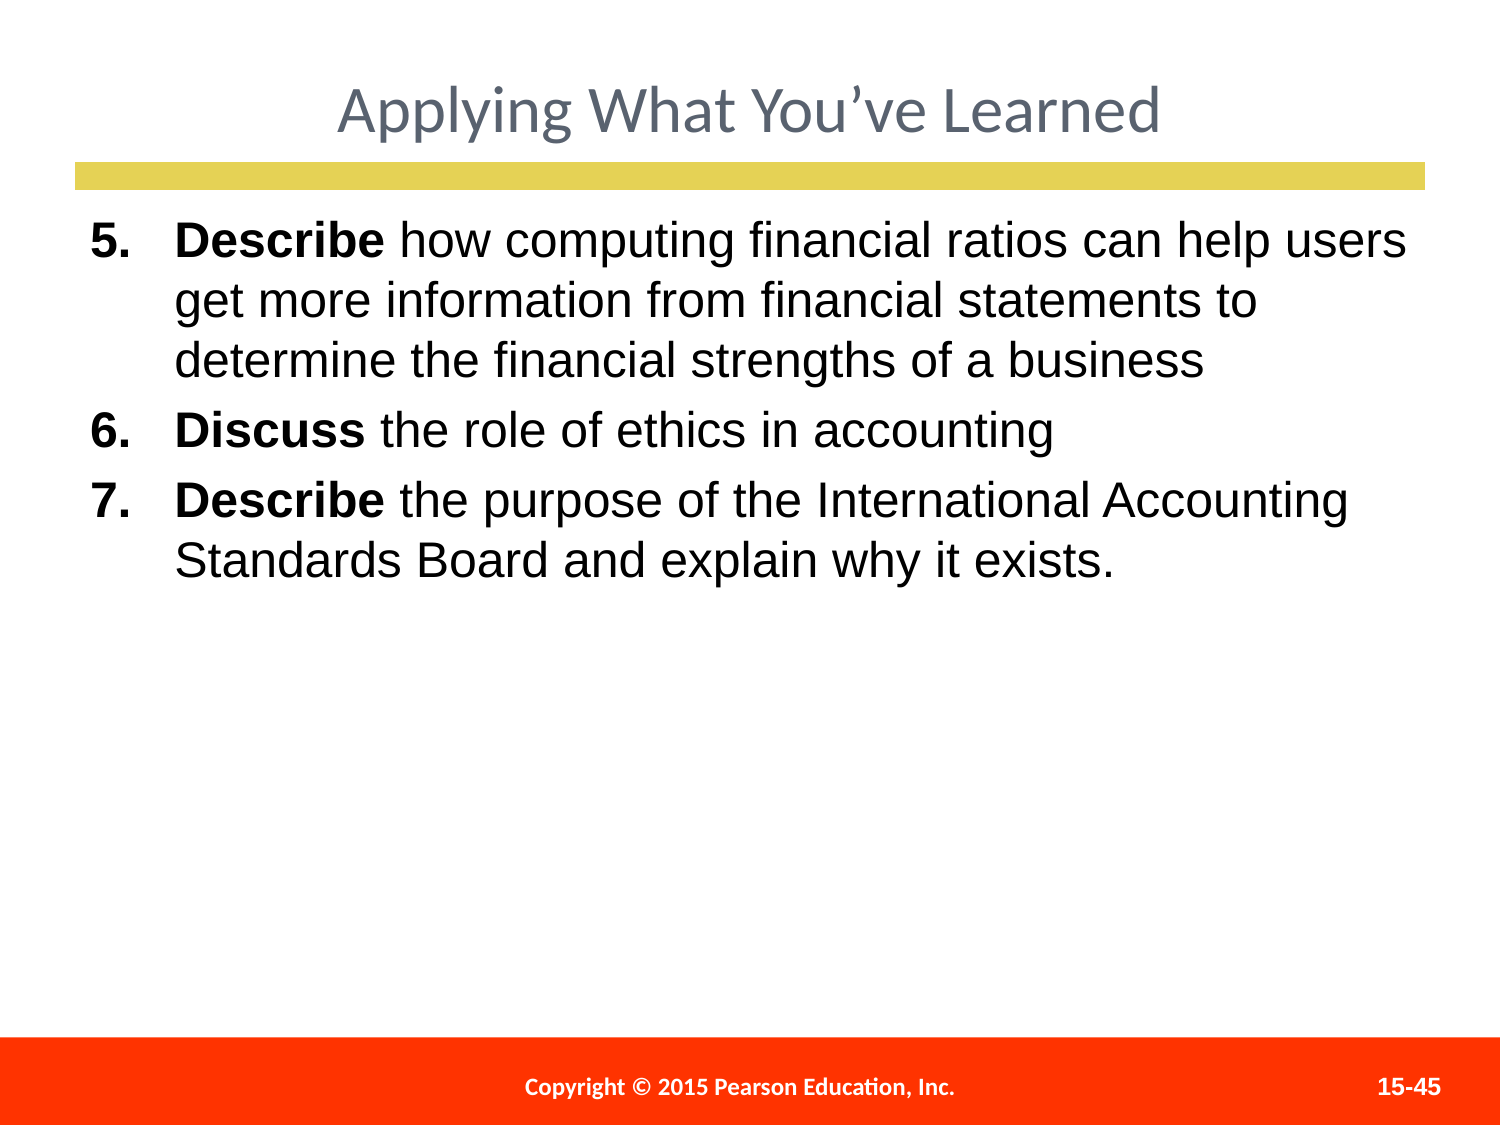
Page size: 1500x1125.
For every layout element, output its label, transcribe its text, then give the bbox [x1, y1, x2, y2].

list Describe how computing financial ratios can help users get more information from financial statements to determine the financial strengths of a business Discuss the role of ethics in accounting Describe the purpose of the International Accounting Standards Board and explain why it exists. [74, 199, 1426, 1006]
title Applying What You’ve Learned [74, 12, 1426, 199]
